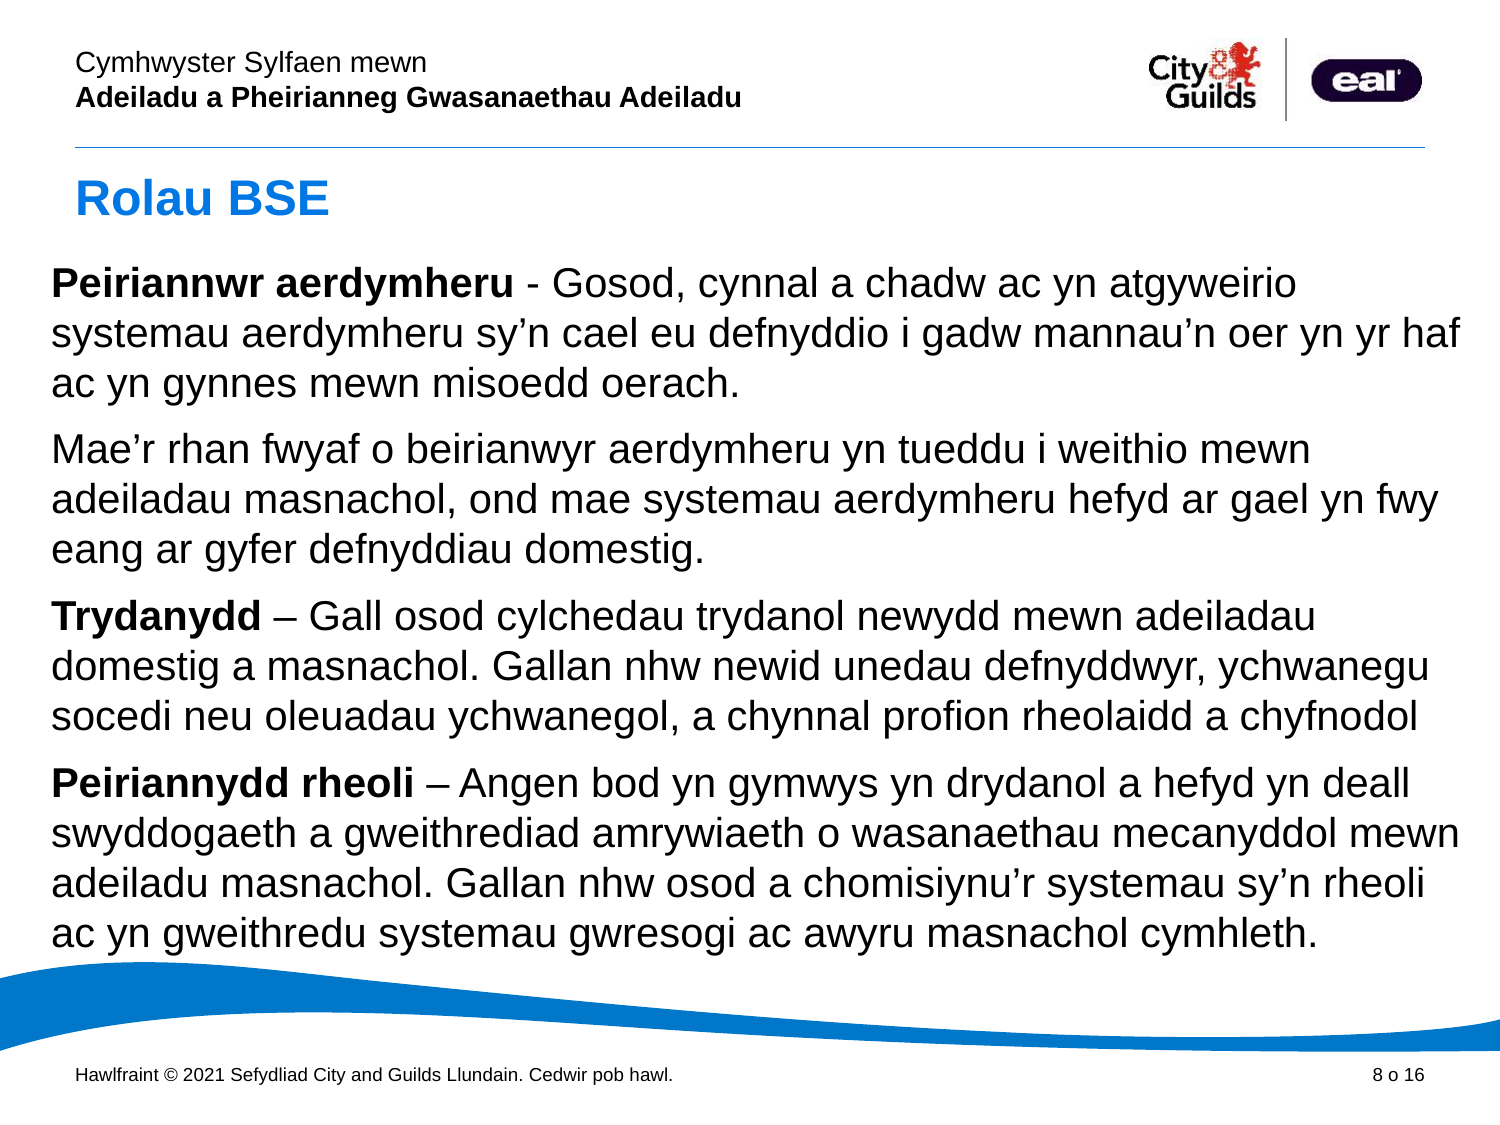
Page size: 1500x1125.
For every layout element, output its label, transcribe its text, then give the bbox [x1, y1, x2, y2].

picture [1149, 38, 1422, 121]
title Rolau BSE [74, 165, 1426, 229]
list Peiriannwr aerdymheru - Gosod, cynnal a chadw ac yn atgyweirio systemau aerdymheru sy’n cael eu defnyddio i gadw mannau’n oer yn yr haf ac yn gynnes mewn misoedd oerach. Mae’r rhan fwyaf o beirianwyr aerdymheru yn tueddu i weithio mewn adeiladau masnachol, ond mae systemau aerdymheru hefyd ar gael yn fwy eang ar gyfer defnyddiau domestig. Trydanydd – Gall osod cylchedau trydanol newydd mewn adeiladau domestig a masnachol. Gallan nhw newid unedau defnyddwyr, ychwanegu socedi neu oleuadau ychwanegol, a chynnal profion rheolaidd a chyfnodol Peiriannydd rheoli – Angen bod yn gymwys yn drydanol a hefyd yn deall swyddogaeth a gweithrediad amrywiaeth o wasanaethau mecanyddol mewn adeiladu masnachol. Gallan nhw osod a chomisiynu’r systemau sy’n rheoli ac yn gweithredu systemau gwresogi ac awyru masnachol cymhleth. [50, 255, 1471, 572]
